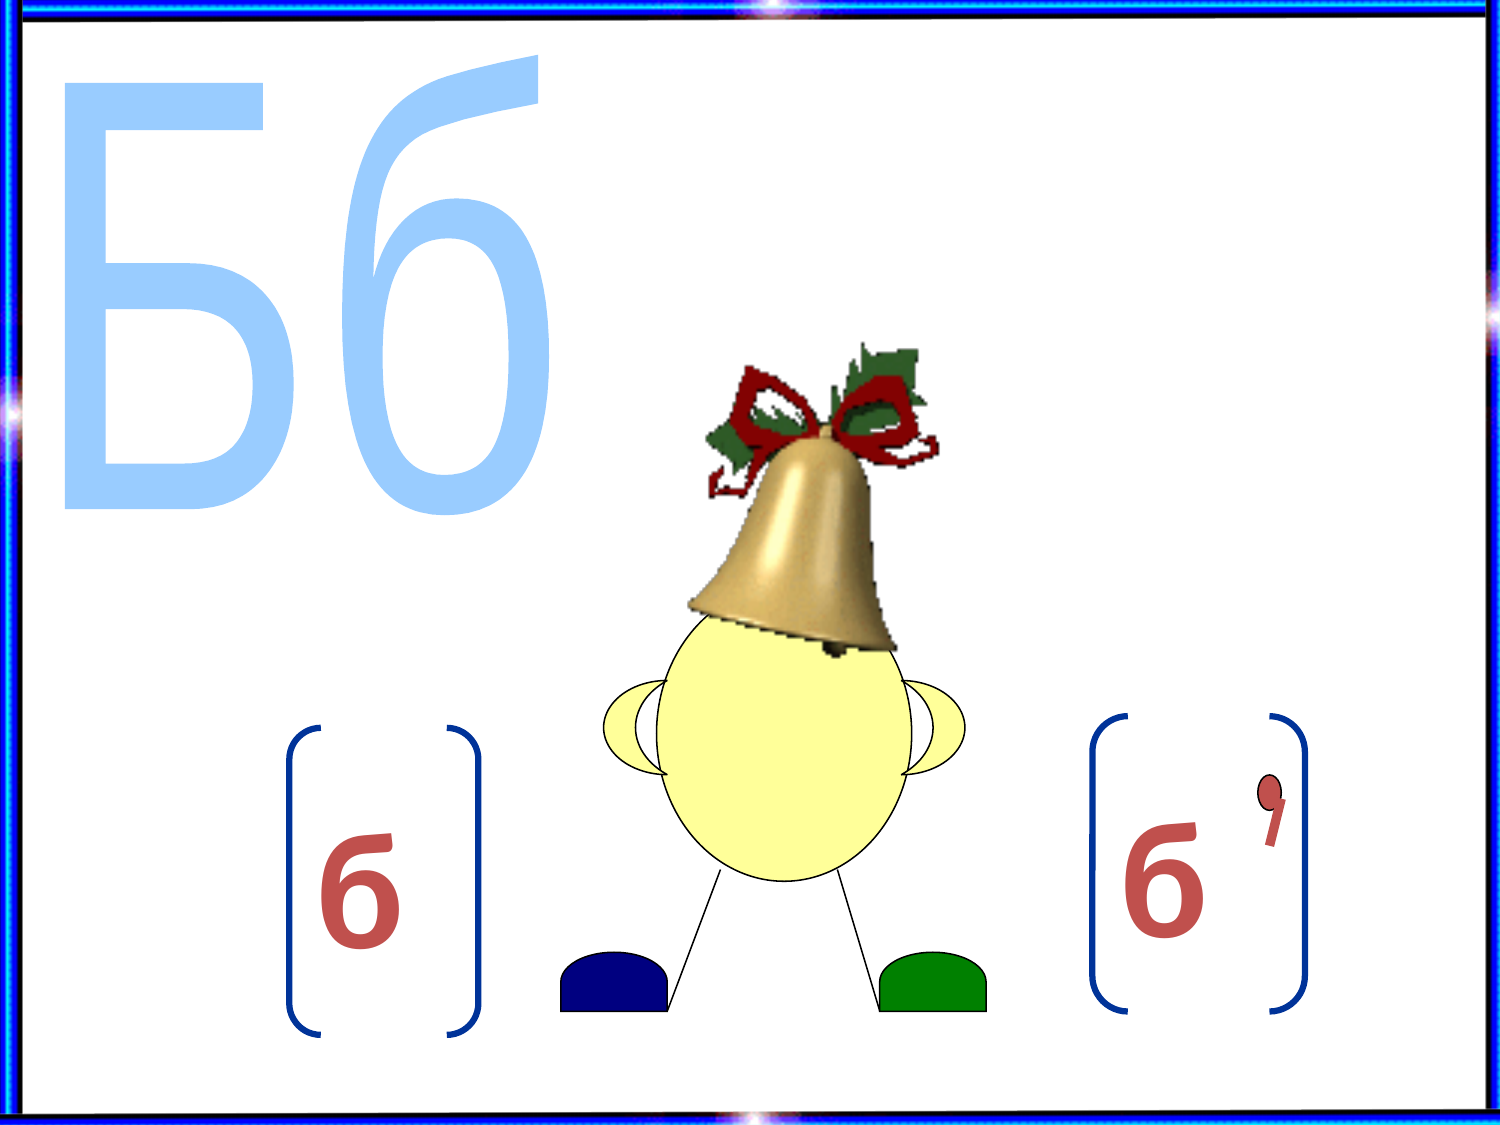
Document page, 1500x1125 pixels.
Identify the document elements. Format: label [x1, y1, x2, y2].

text_box [289, 727, 479, 1036]
picture [0, 0, 1500, 1125]
text_box [560, 337, 987, 1012]
text_box [1092, 715, 1306, 1012]
